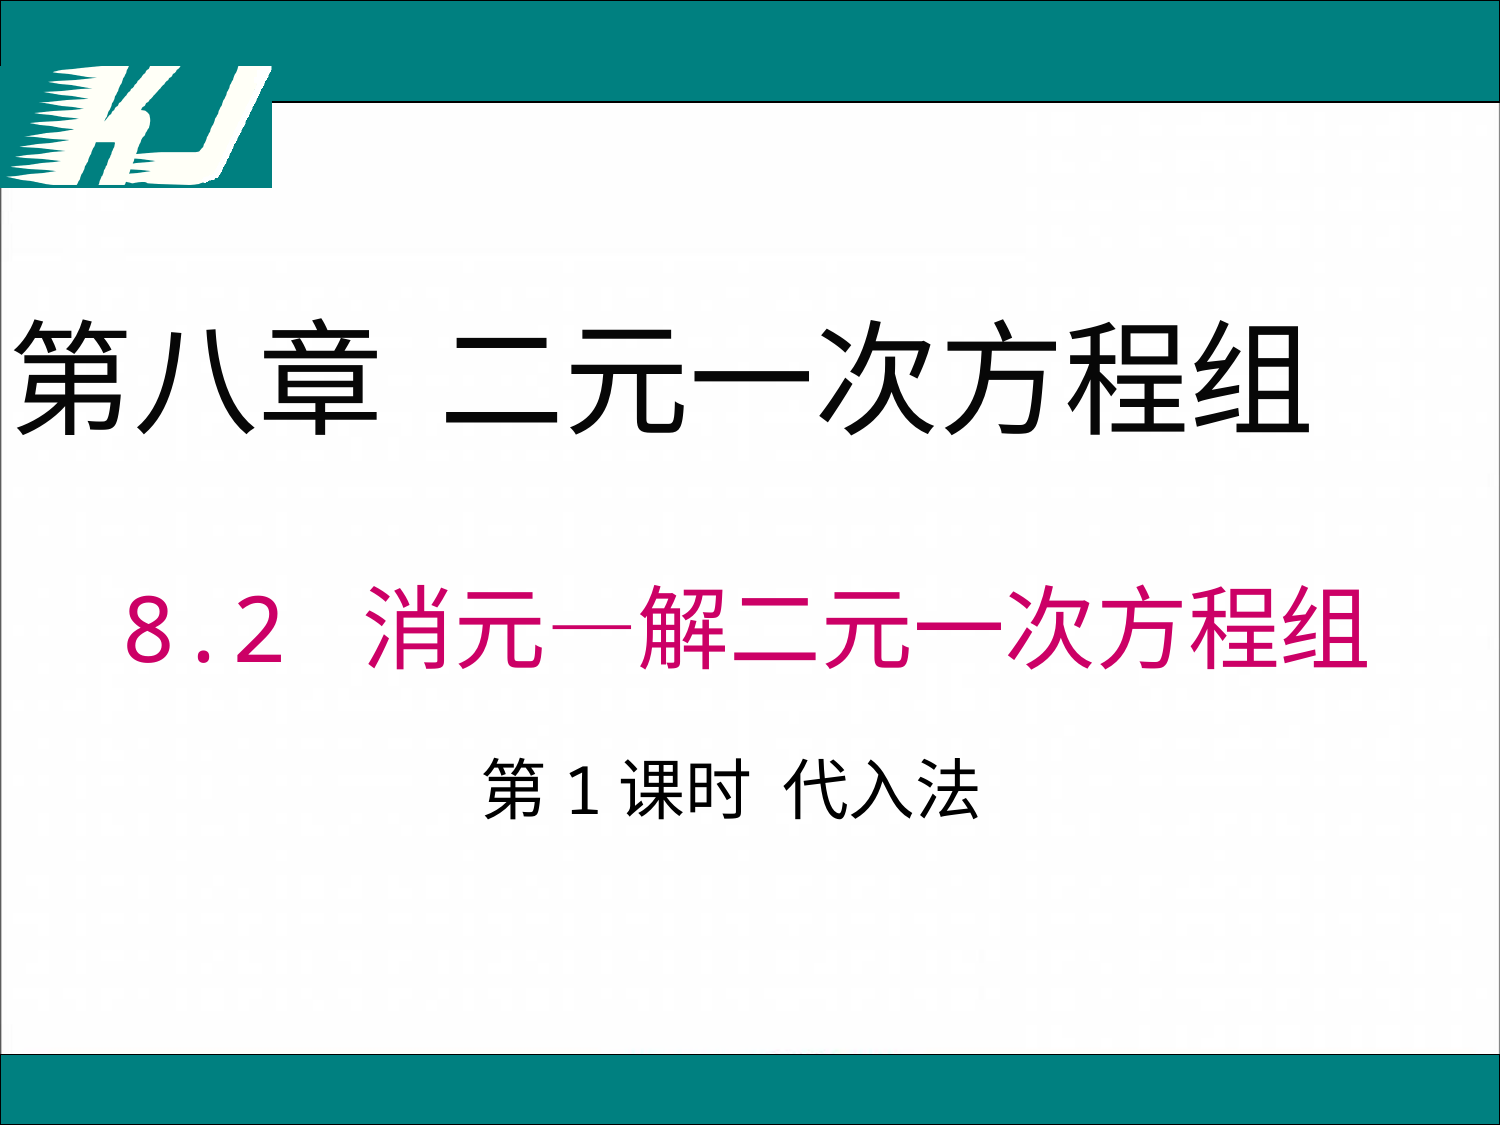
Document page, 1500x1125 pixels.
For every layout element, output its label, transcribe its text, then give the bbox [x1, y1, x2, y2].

text_box [0, 0, 1500, 102]
picture [0, 102, 1500, 1054]
text_box 第八章 二元一次方程组 [0, 292, 1447, 608]
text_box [0, 66, 272, 188]
text_box 第1课时 代入法 [465, 740, 998, 835]
text_box [0, 1054, 1500, 1125]
text_box 8.2 消元—解二元一次方程组 [106, 563, 1387, 688]
